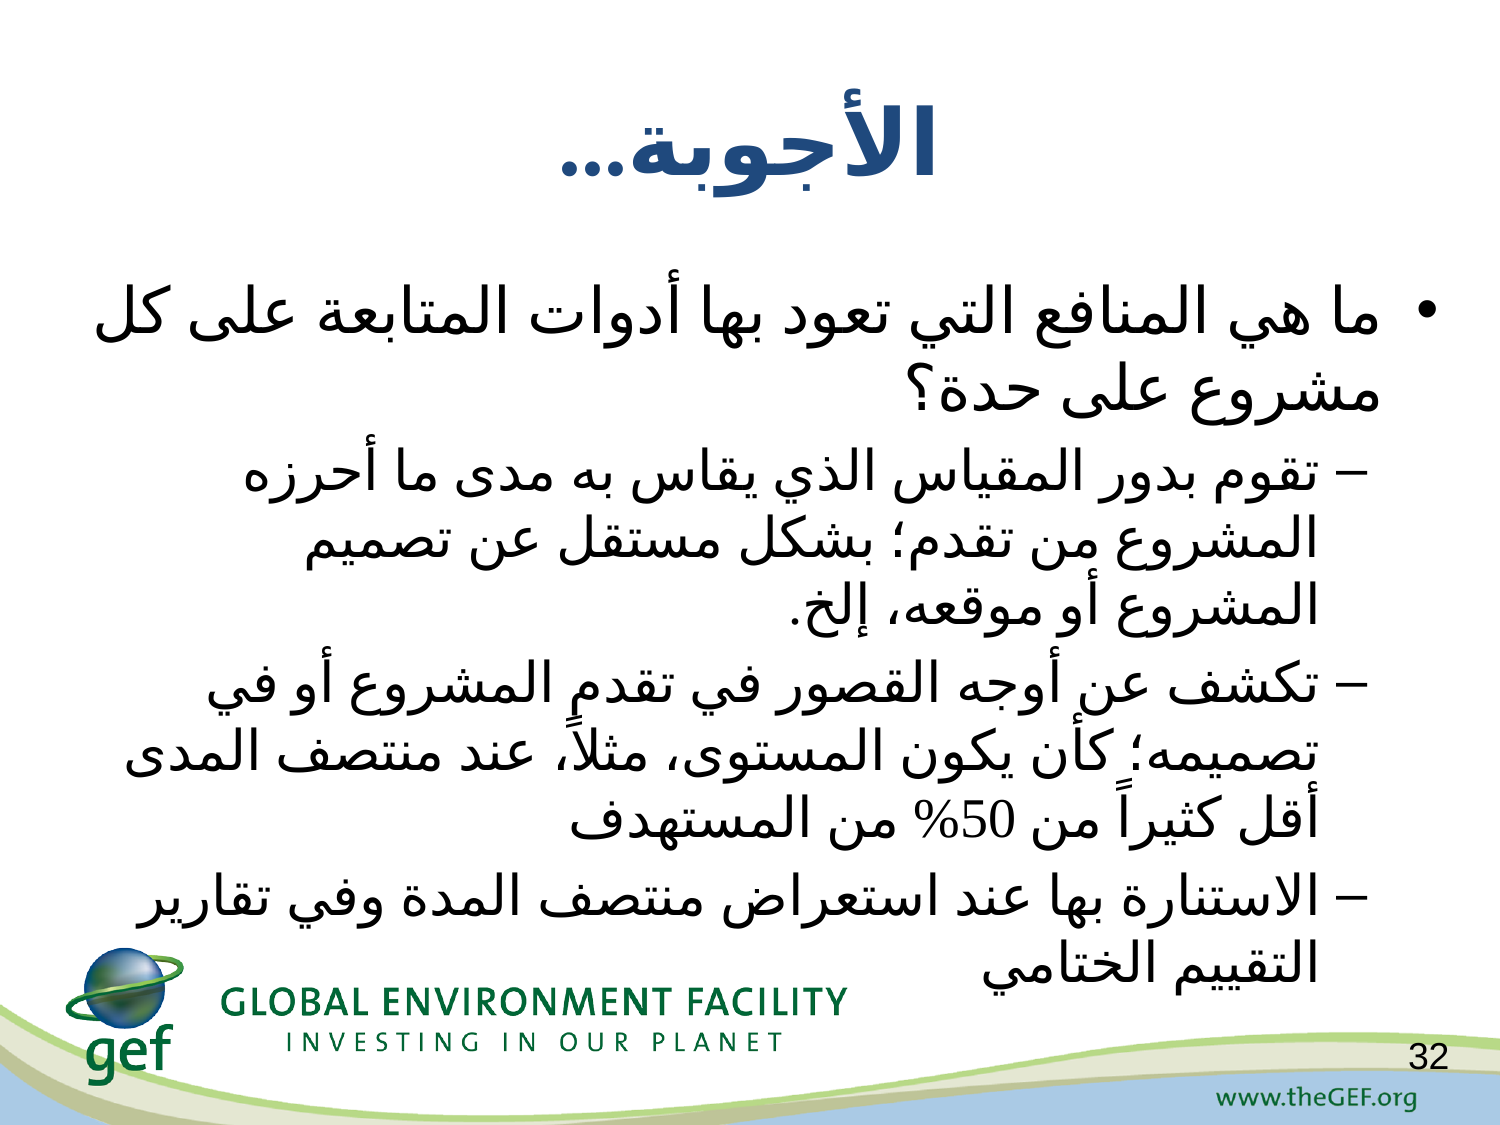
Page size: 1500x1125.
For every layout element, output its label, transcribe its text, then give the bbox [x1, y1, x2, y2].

list ما هي المنافع التي تعود بها أدوات المتابعة على كل مشروع على حدة؟ تقوم بدور المقياس الذي يقاس به مدى ما أحرزه المشروع من تقدم؛ بشكل مستقل عن تصميم المشروع أو موقعه، إلخ. تكشف عن أوجه القصور في تقدم المشروع أو في تصميمه؛ كأن يكون المستوى، مثلاً، عند منتصف المدى أقل كثيراً من 50% من المستهدف الاستنارة بها عند استعراض منتصف المدة وفي تقارير التقييم الختامي [74, 262, 1454, 1006]
slide_number 32 [1374, 1012, 1500, 1095]
picture [0, 920, 1500, 1125]
title الأجوبة... [74, 44, 1426, 233]
